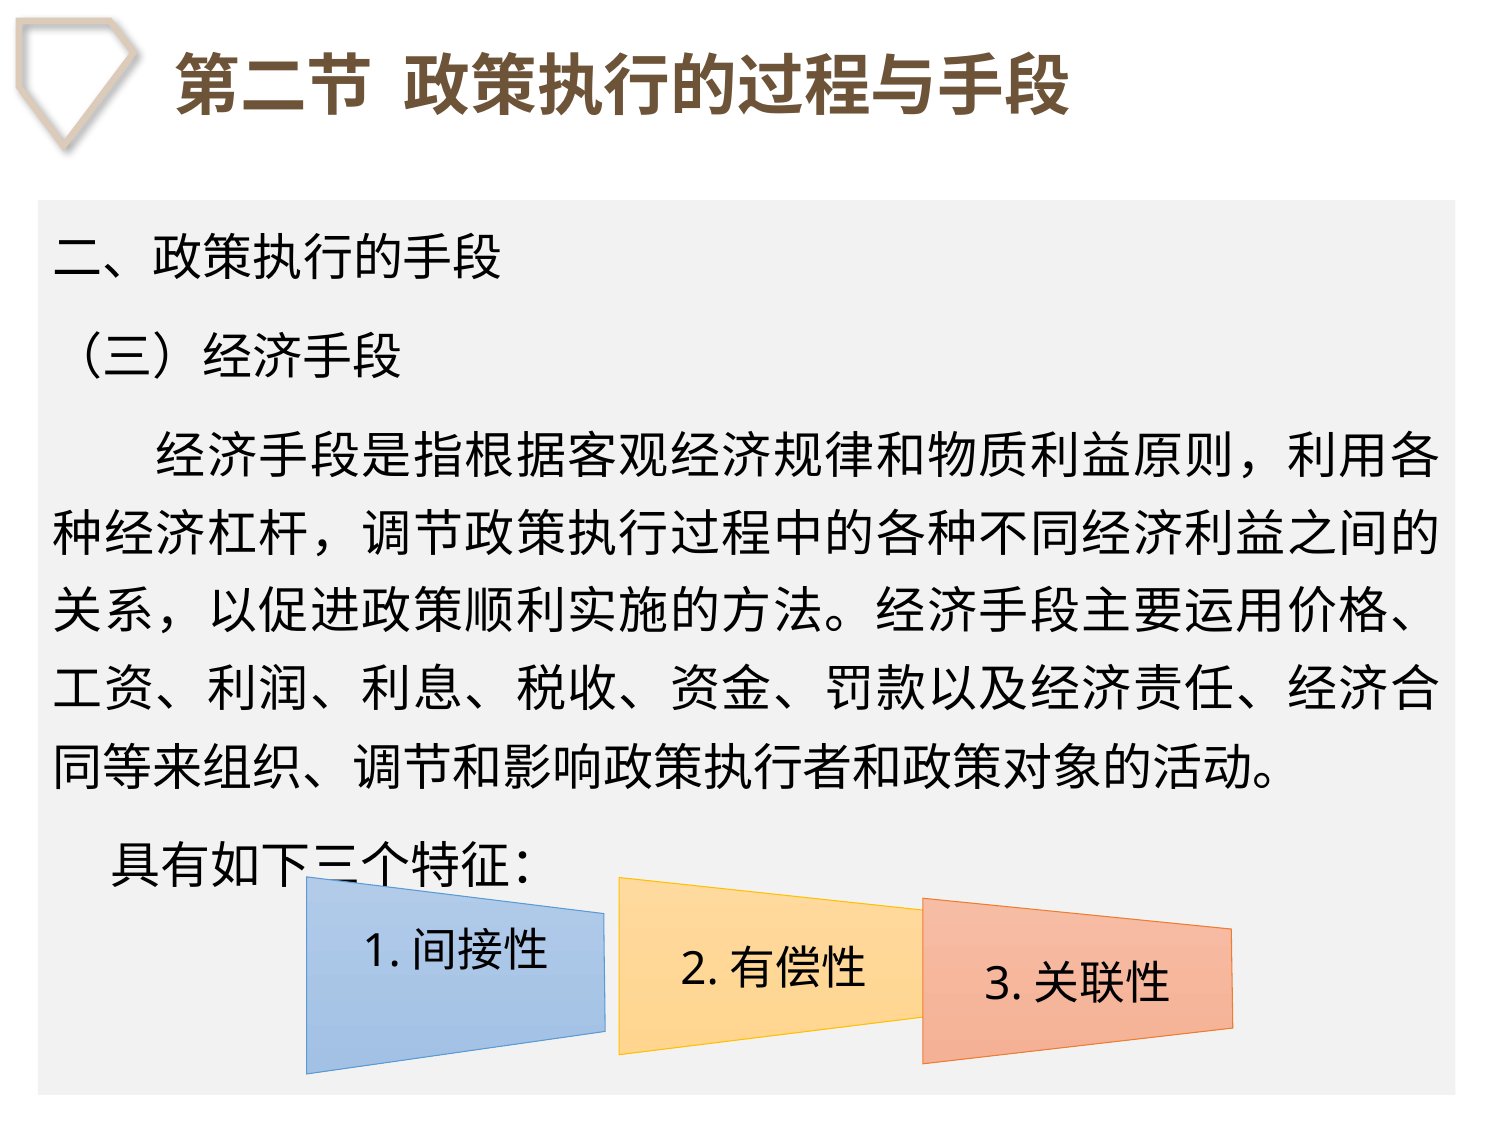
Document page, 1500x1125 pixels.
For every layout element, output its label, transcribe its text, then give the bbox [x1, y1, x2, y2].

text_box 1.间接性 [306, 876, 606, 1075]
list 二、政策执行的手段 （三）经济手段 经济手段是指根据客观经济规律和物质利益原则，利用各种经济杠杆，调节政策执行过程中的各种不同经济利益之间的关系，以促进政策顺利实施的方法。经济手段主要运用价格、工资、利润、利息、税收、资金、罚款以及经济责任、经济合同等来组织、调节和影响政策执行者和政策对象的活动。 具有如下三个特征： [37, 200, 1456, 1095]
title 第二节 政策执行的过程与手段 [158, 18, 1456, 159]
text_box 3.关联性 [922, 897, 1234, 1065]
text_box 2.有偿性 [618, 876, 922, 1056]
